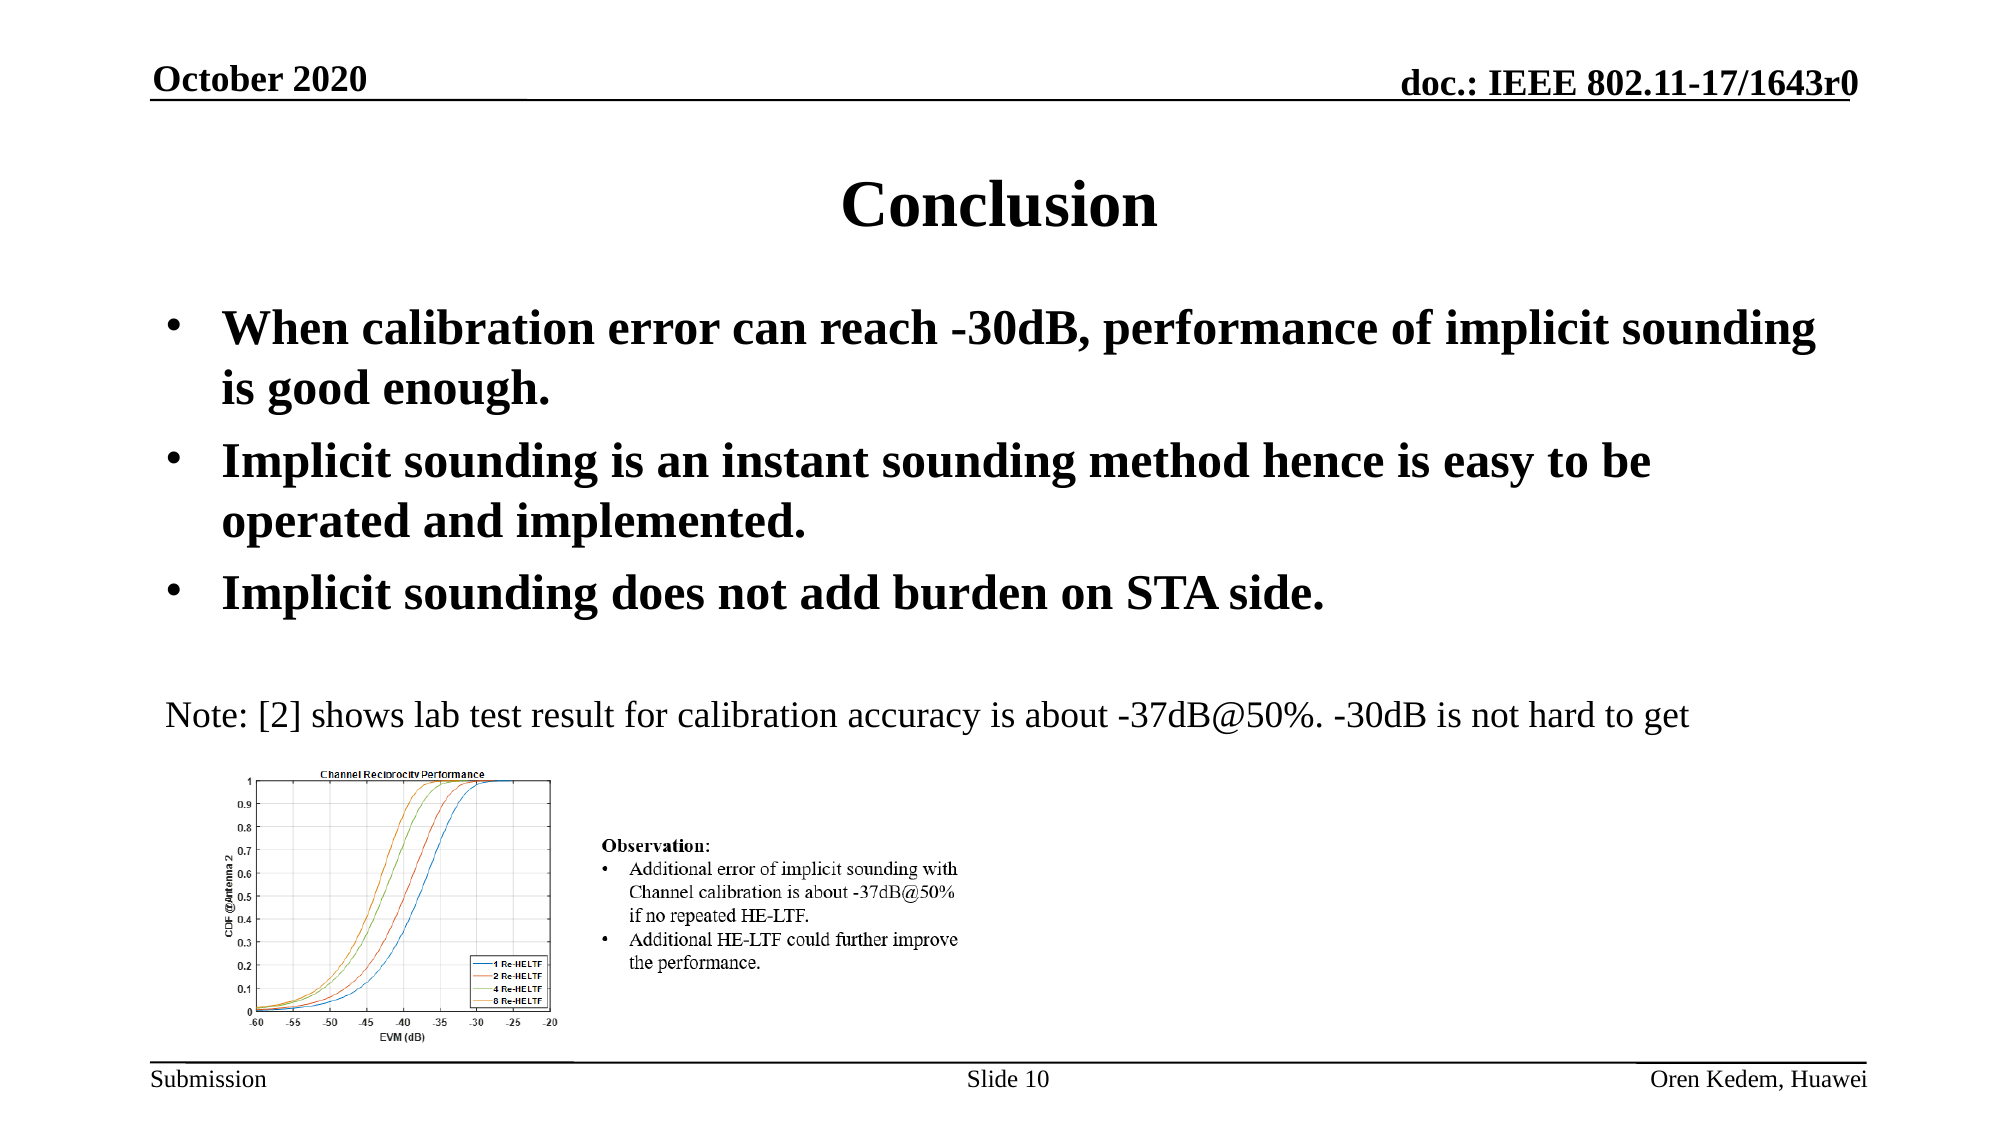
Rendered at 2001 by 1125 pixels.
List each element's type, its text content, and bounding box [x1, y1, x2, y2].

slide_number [152, 54, 563, 100]
picture [184, 759, 982, 1049]
slide_number Slide 10 [950, 1061, 1067, 1123]
footer Oren Kedem, Huawei [1171, 1061, 1869, 1093]
title Conclusion [149, 112, 1850, 286]
list When calibration error can reach -30dB, performance of implicit sounding is good enough. Implicit sounding is an instant sounding method hence is easy to be operated and implemented. Implicit sounding does not add burden on STA side. Note: [2] shows lab test result for calibration accuracy is about -37dB@50%. -30dB is not hard to get [149, 286, 1850, 963]
